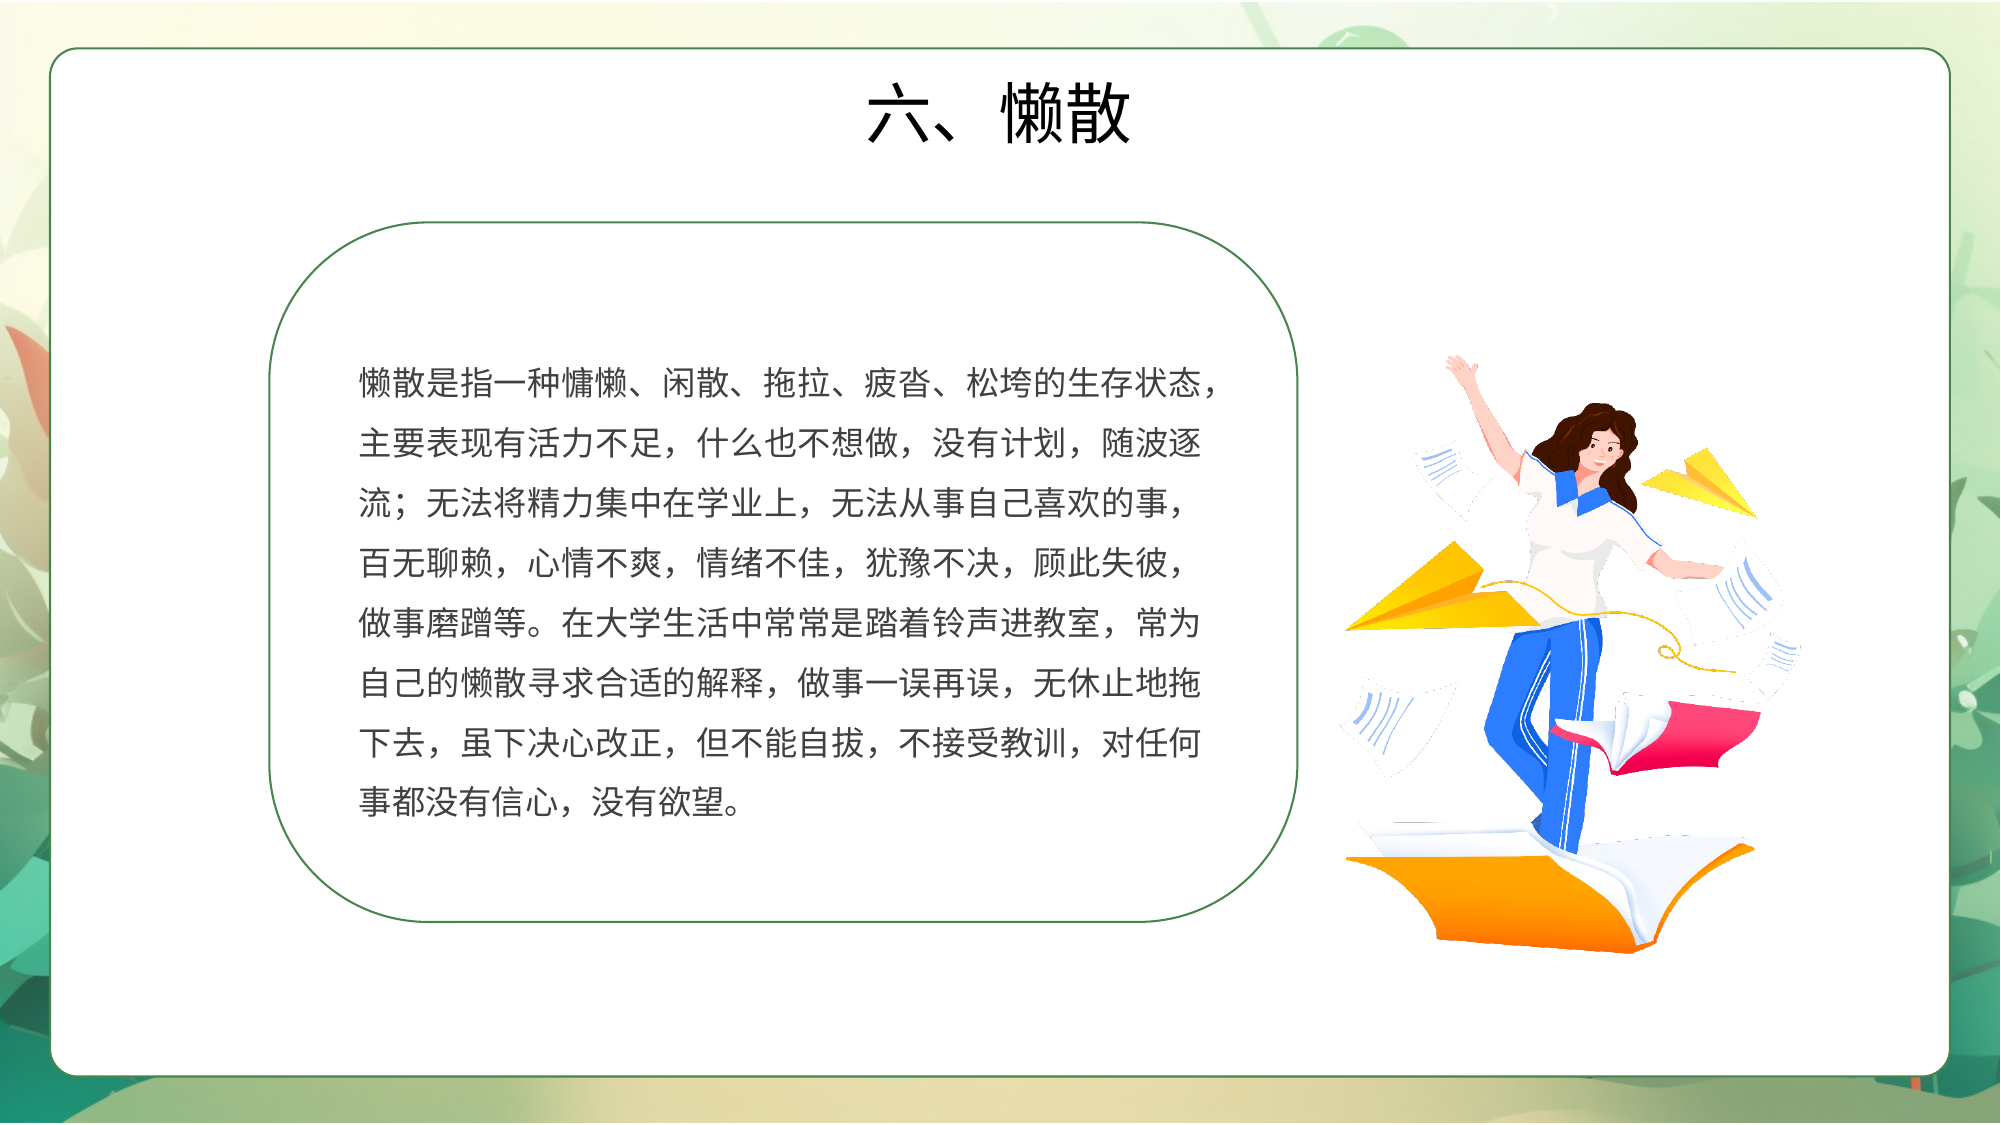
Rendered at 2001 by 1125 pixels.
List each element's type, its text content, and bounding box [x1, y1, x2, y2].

picture [0, 2, 2000, 1123]
text_box 六、懒散 [437, 64, 1561, 160]
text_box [269, 222, 1298, 922]
